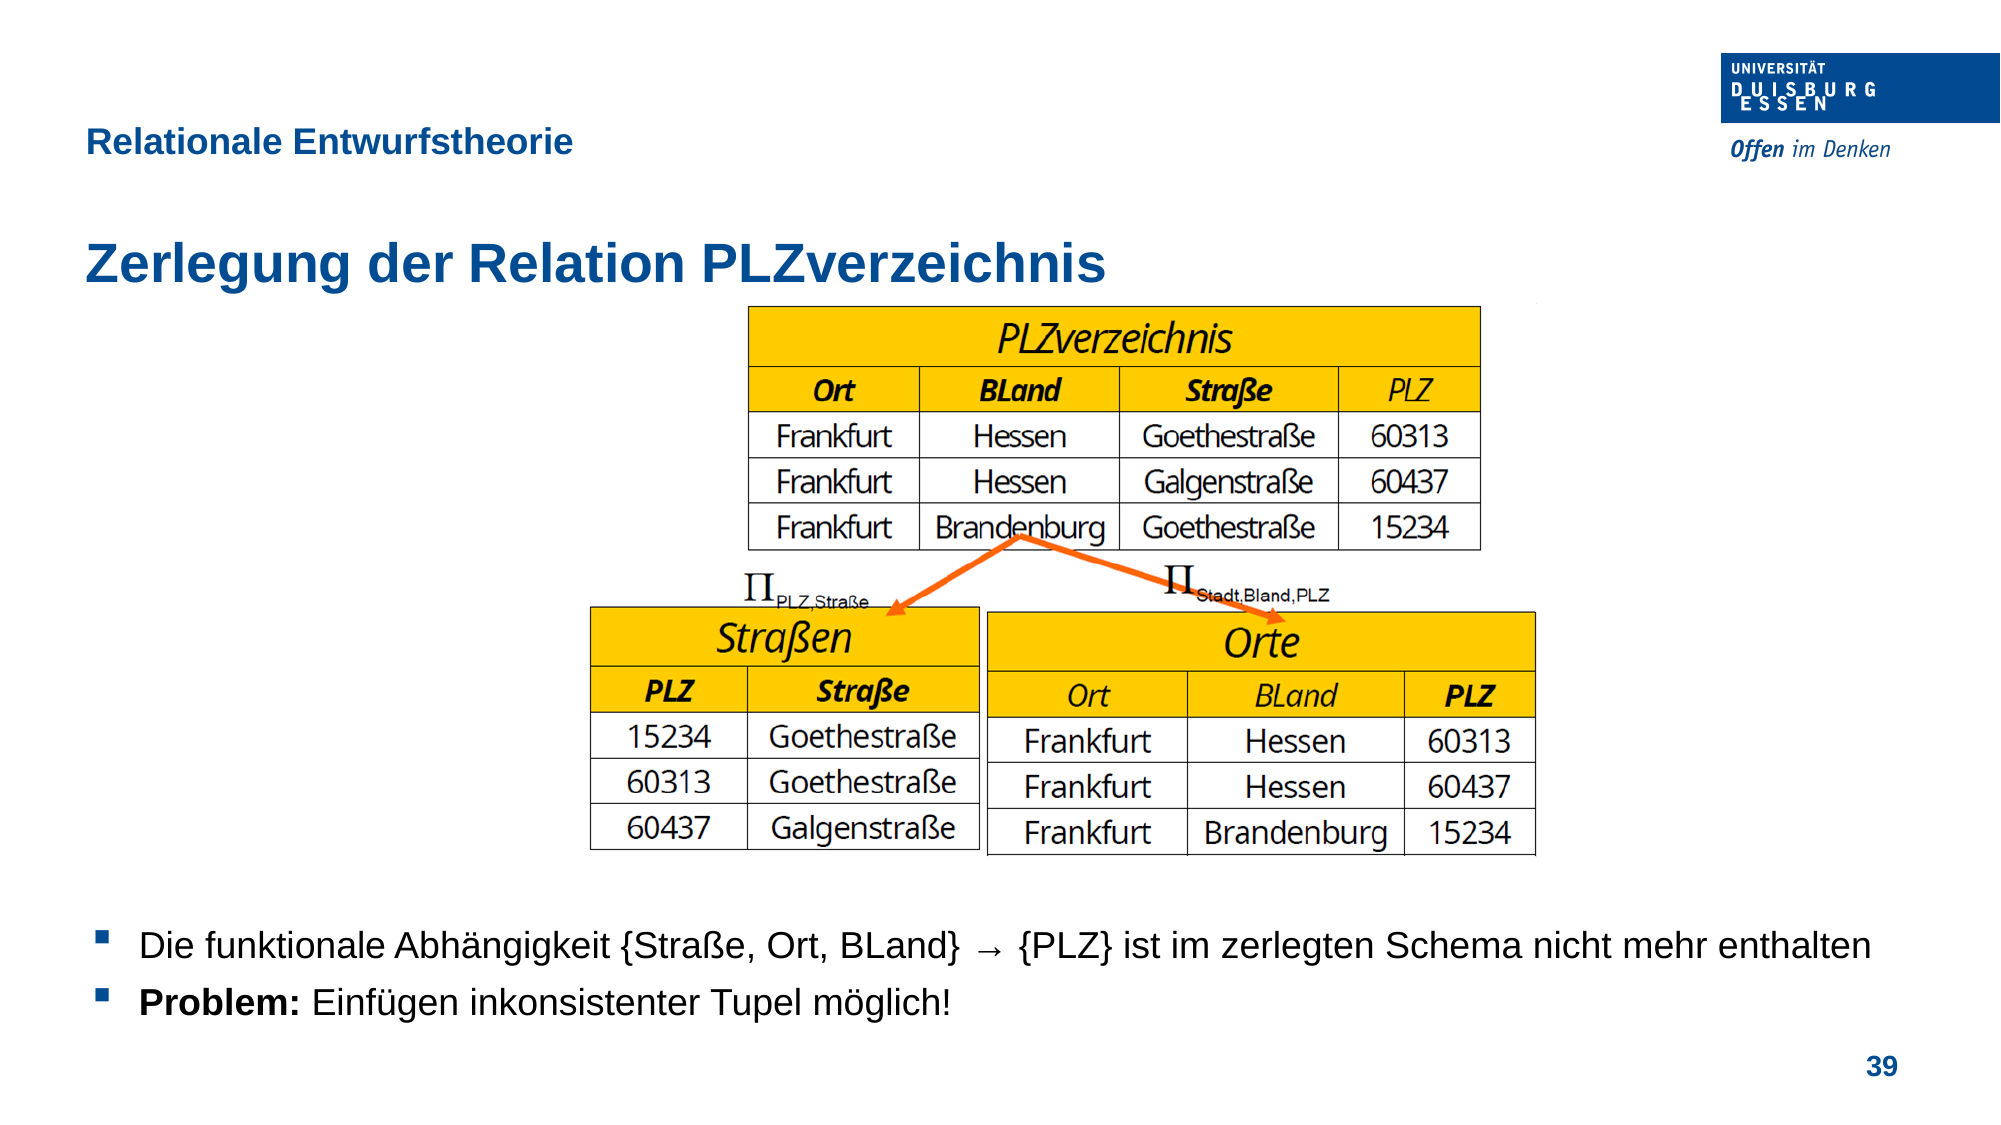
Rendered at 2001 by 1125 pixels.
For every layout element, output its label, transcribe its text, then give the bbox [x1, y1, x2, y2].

picture [587, 302, 1537, 858]
list Relationale Entwurfstheorie [85, 122, 1694, 163]
slide_number 39 [1677, 1039, 1914, 1081]
list Zerlegung der Relation PLZverzeichnis [85, 227, 1694, 303]
list Die funktionale Abhängigkeit {Straße, Ort, BLand} → {PLZ} ist im zerlegten Schema nicht mehr enthalten Problem: Einfügen inkonsistenter Tupel möglich! [85, 913, 1914, 1040]
picture [1721, 53, 2000, 162]
